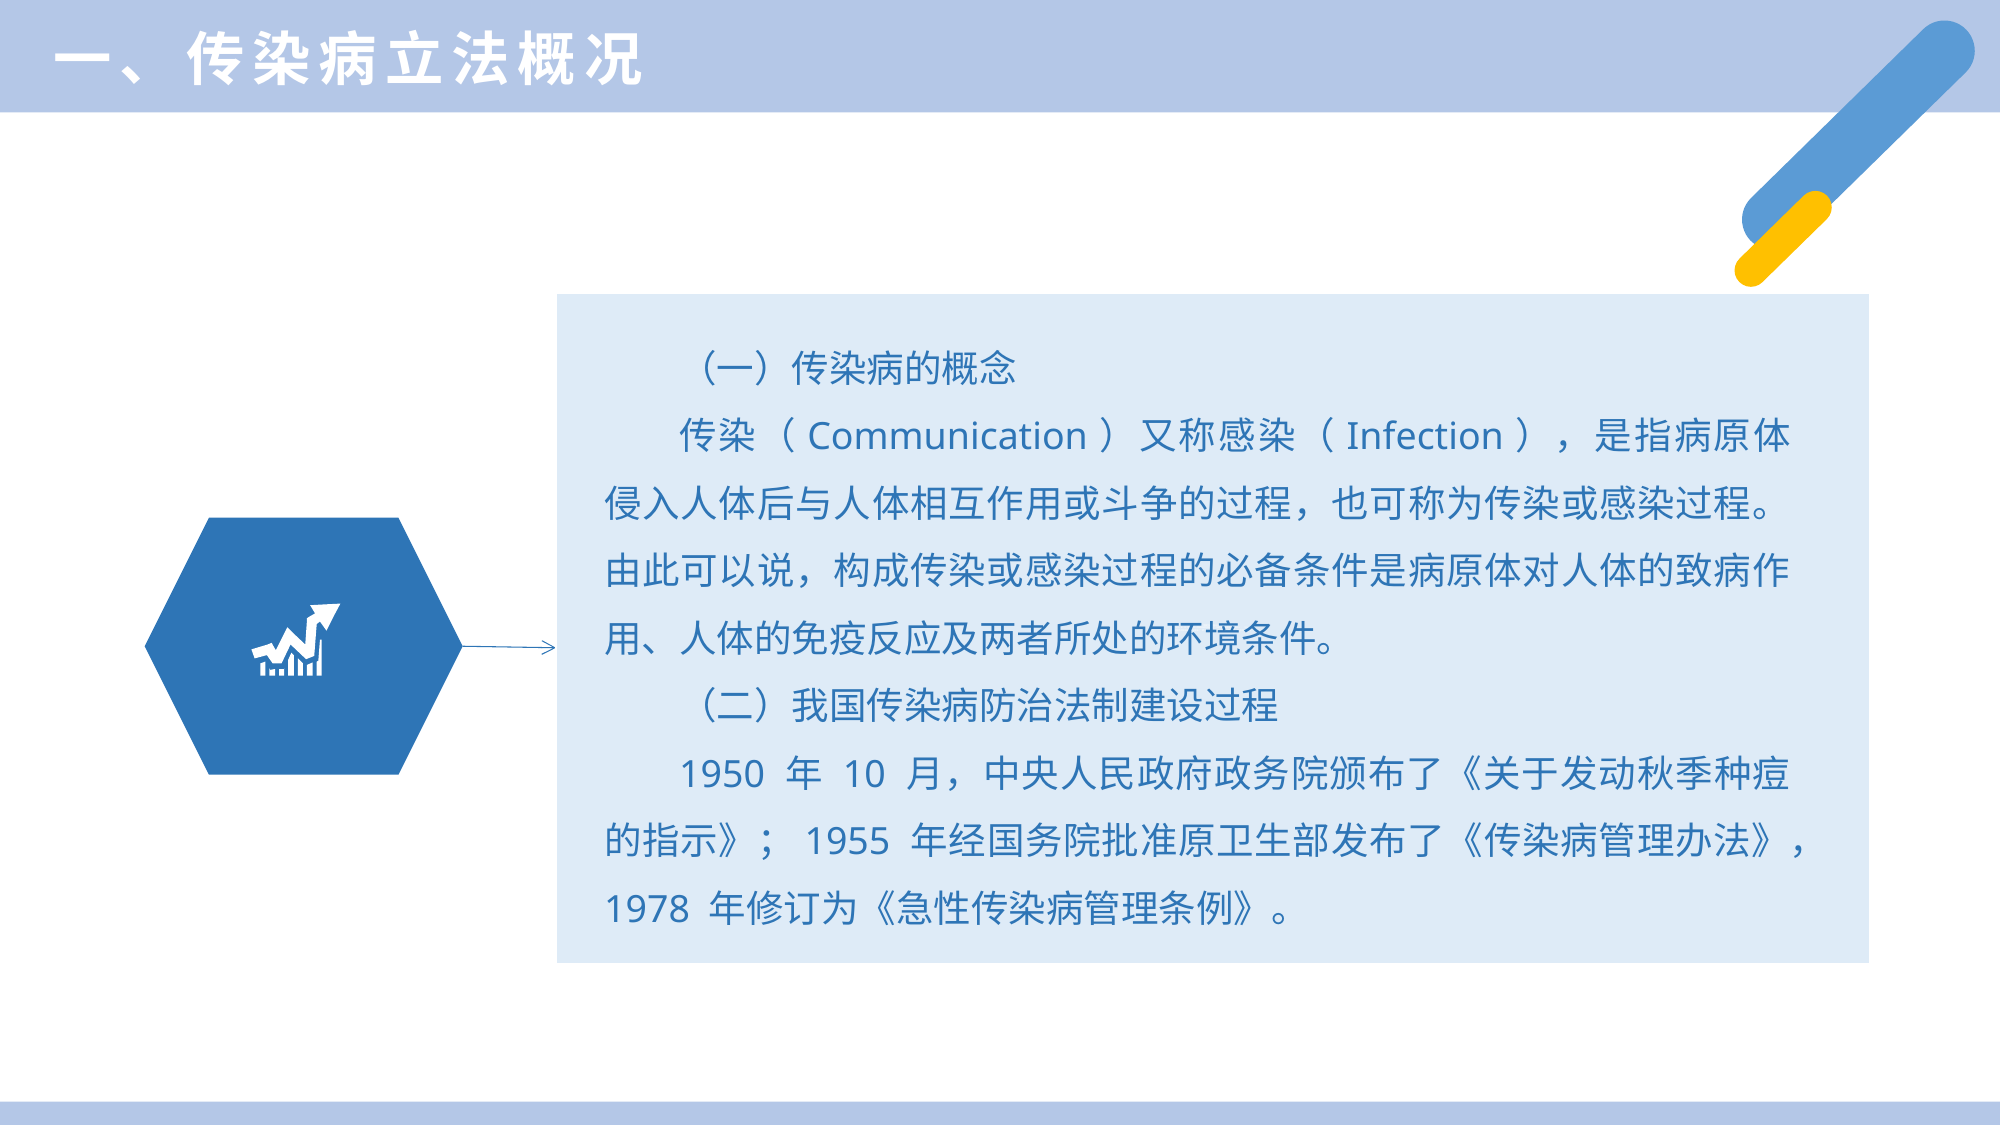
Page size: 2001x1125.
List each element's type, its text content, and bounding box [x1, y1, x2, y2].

text_box [306, 662, 313, 676]
text_box [260, 661, 266, 676]
text_box [279, 668, 285, 676]
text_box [1678, 116, 2000, 185]
text_box （一）传染病的概念 传染（Communication）又称感染（Infection），是指病原体侵入人体后与人体相互作用或斗争的过程，也可称为传染或感染过程。由此可以说，构成传染或感染过程的必备条件是病原体对人体的致病作用、人体的免疫反应及两者所处的环境条件。 （二）我国传染病防治法制建设过程 1950 年 10 月，中央人民政府政务院颁布了《关于发动秋季种痘的指示》；1955 年经国务院批准原卫生部发布了《传染病管理办法》，1978 年修订为《急性传染病管理条例》。 [589, 314, 1806, 938]
text_box [316, 639, 322, 676]
text_box 一、传染病立法概况 [41, 16, 655, 98]
text_box [269, 668, 276, 676]
text_box [251, 603, 341, 664]
text_box [288, 652, 294, 676]
text_box （二）我国传染病防治法制建设过程 1950 年 10 月，中央人民政府政务院颁布了《关于发动秋季种痘的指示》；1955 年 经国务院批准原卫生部发布了《传染病管理办法》，1978 年修订为《急性传染病管理 条例》。 [555, 292, 1872, 965]
text_box [143, 516, 464, 776]
text_box [297, 658, 303, 676]
